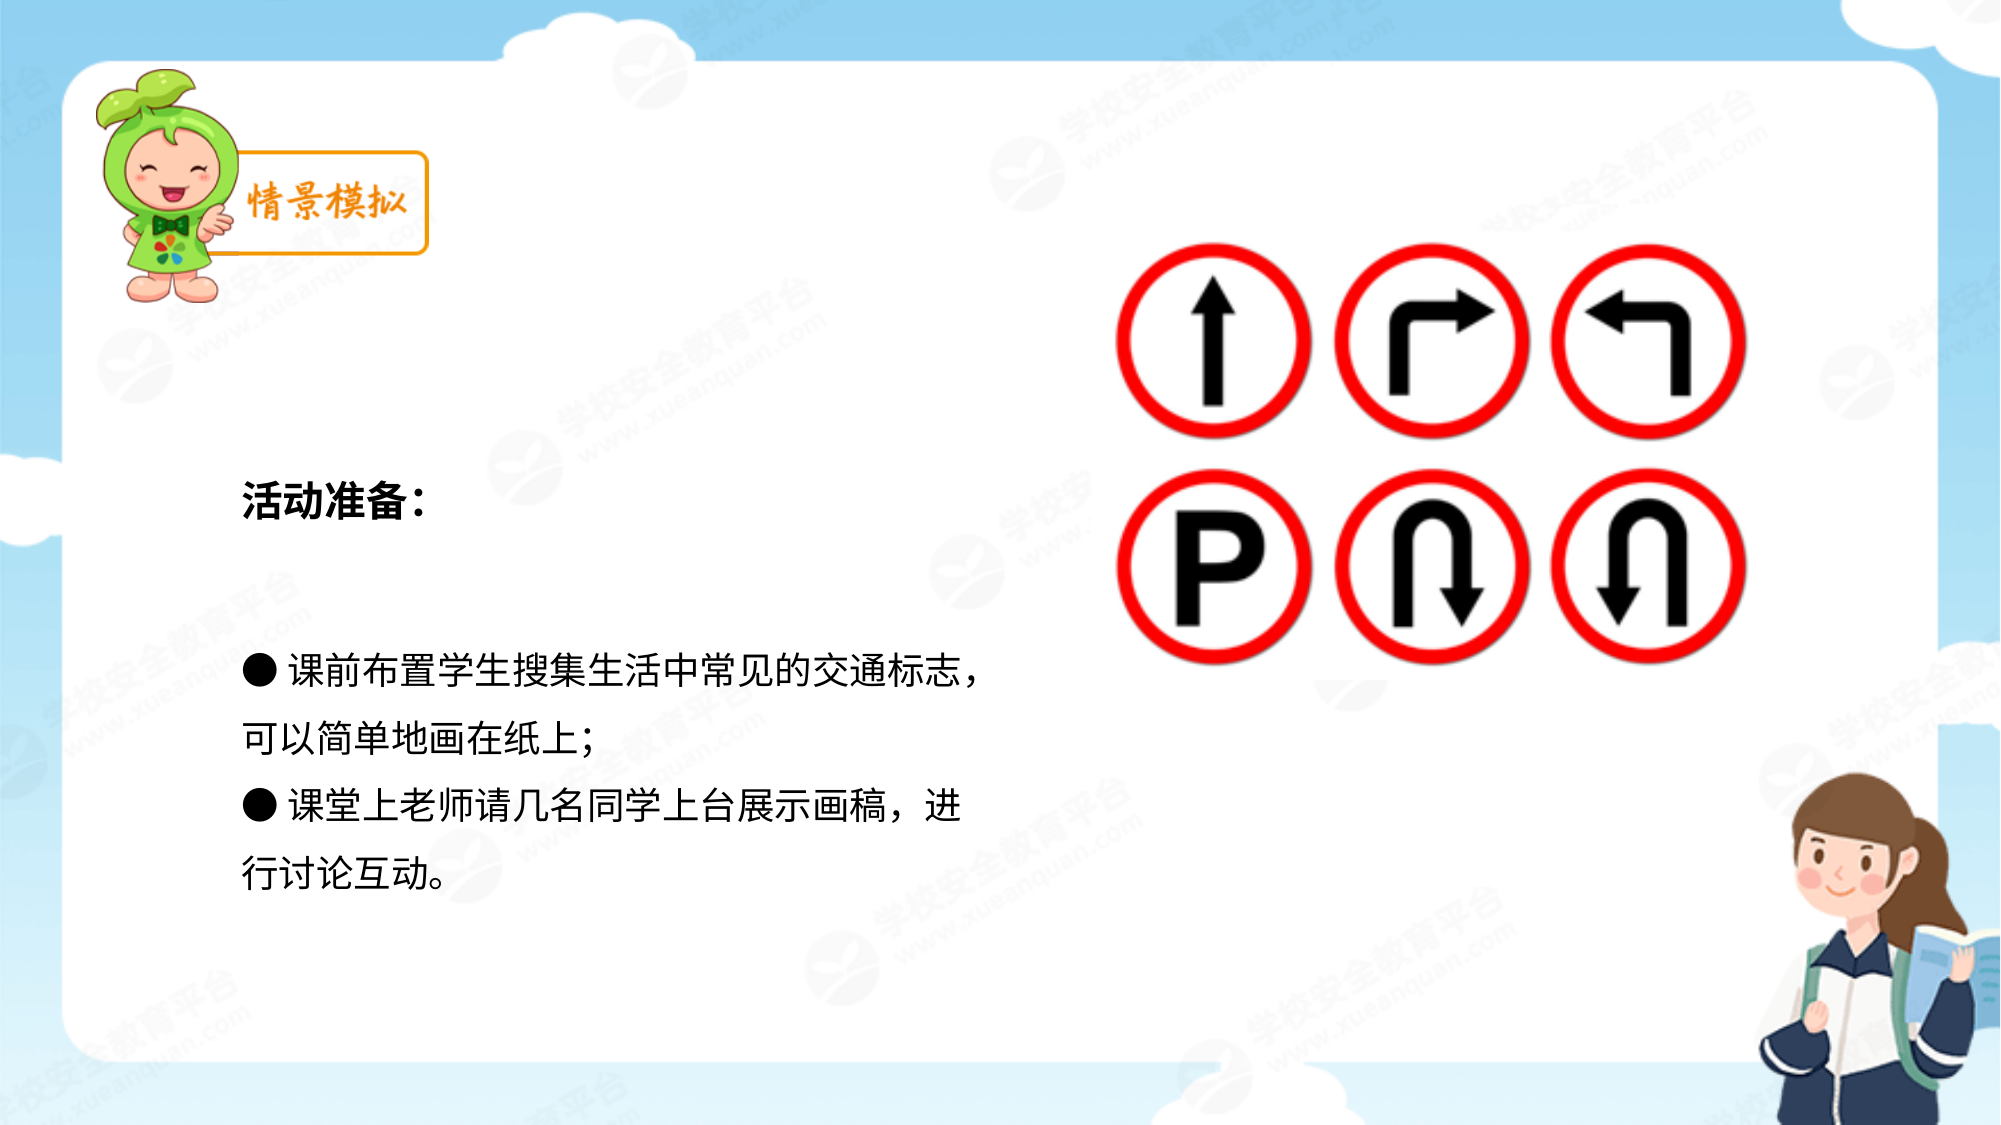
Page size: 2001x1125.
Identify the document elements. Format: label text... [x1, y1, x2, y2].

text_box 活动准备： ●课前布置学生搜集生活中常见的交通标志，可以简单地画在纸上； ●课堂上老师请几名同学上台展示画稿，进行讨论互动。 [226, 442, 1003, 902]
picture [0, 0, 2001, 1125]
